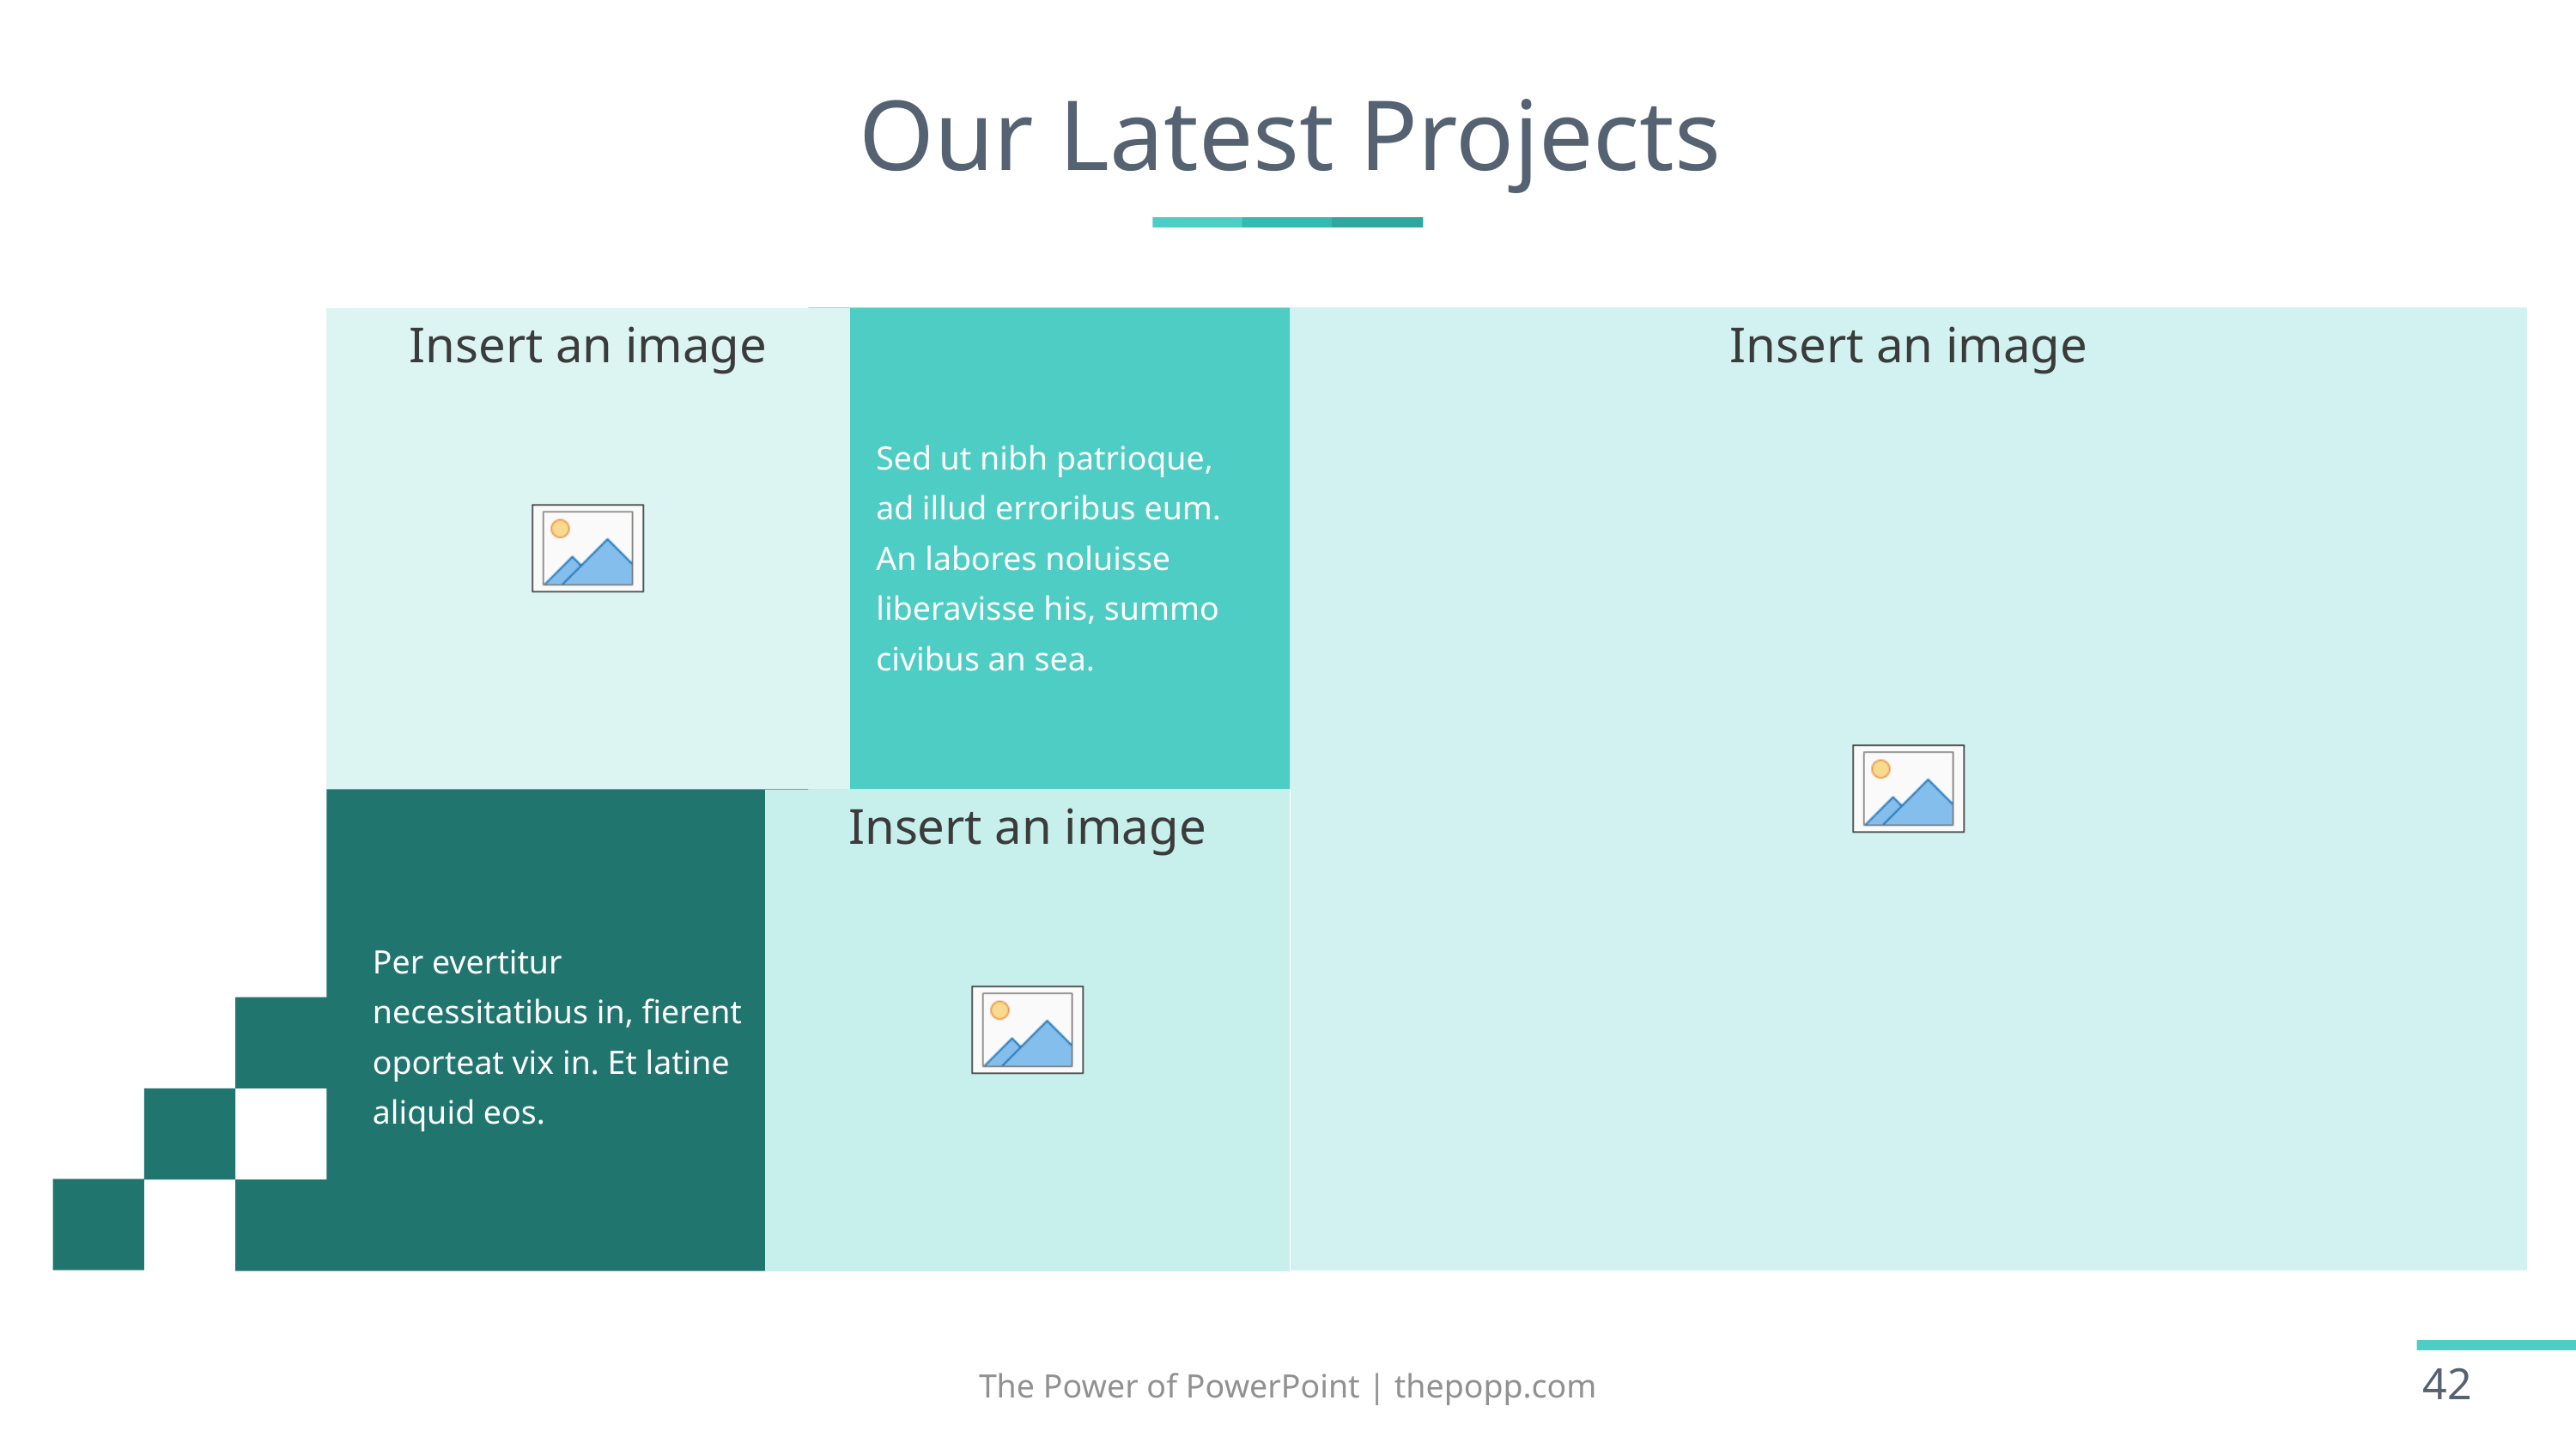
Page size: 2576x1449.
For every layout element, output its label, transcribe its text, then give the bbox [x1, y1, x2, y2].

list Sed ut nibh patrioque, ad illud erroribus eum. An labores noluisse liberavisse his, summo civibus an sea. [863, 356, 1261, 747]
list Per evertitur necessitatibus in, fierent oporteat vix in. Et latine aliquid eos. [359, 835, 756, 1225]
slide_number 42 [2409, 1351, 2576, 1421]
picture [326, 307, 2528, 1271]
footer The Power of PowerPoint | thepopp.com [853, 1349, 1723, 1427]
title Our Latest Projects [69, 49, 2512, 230]
